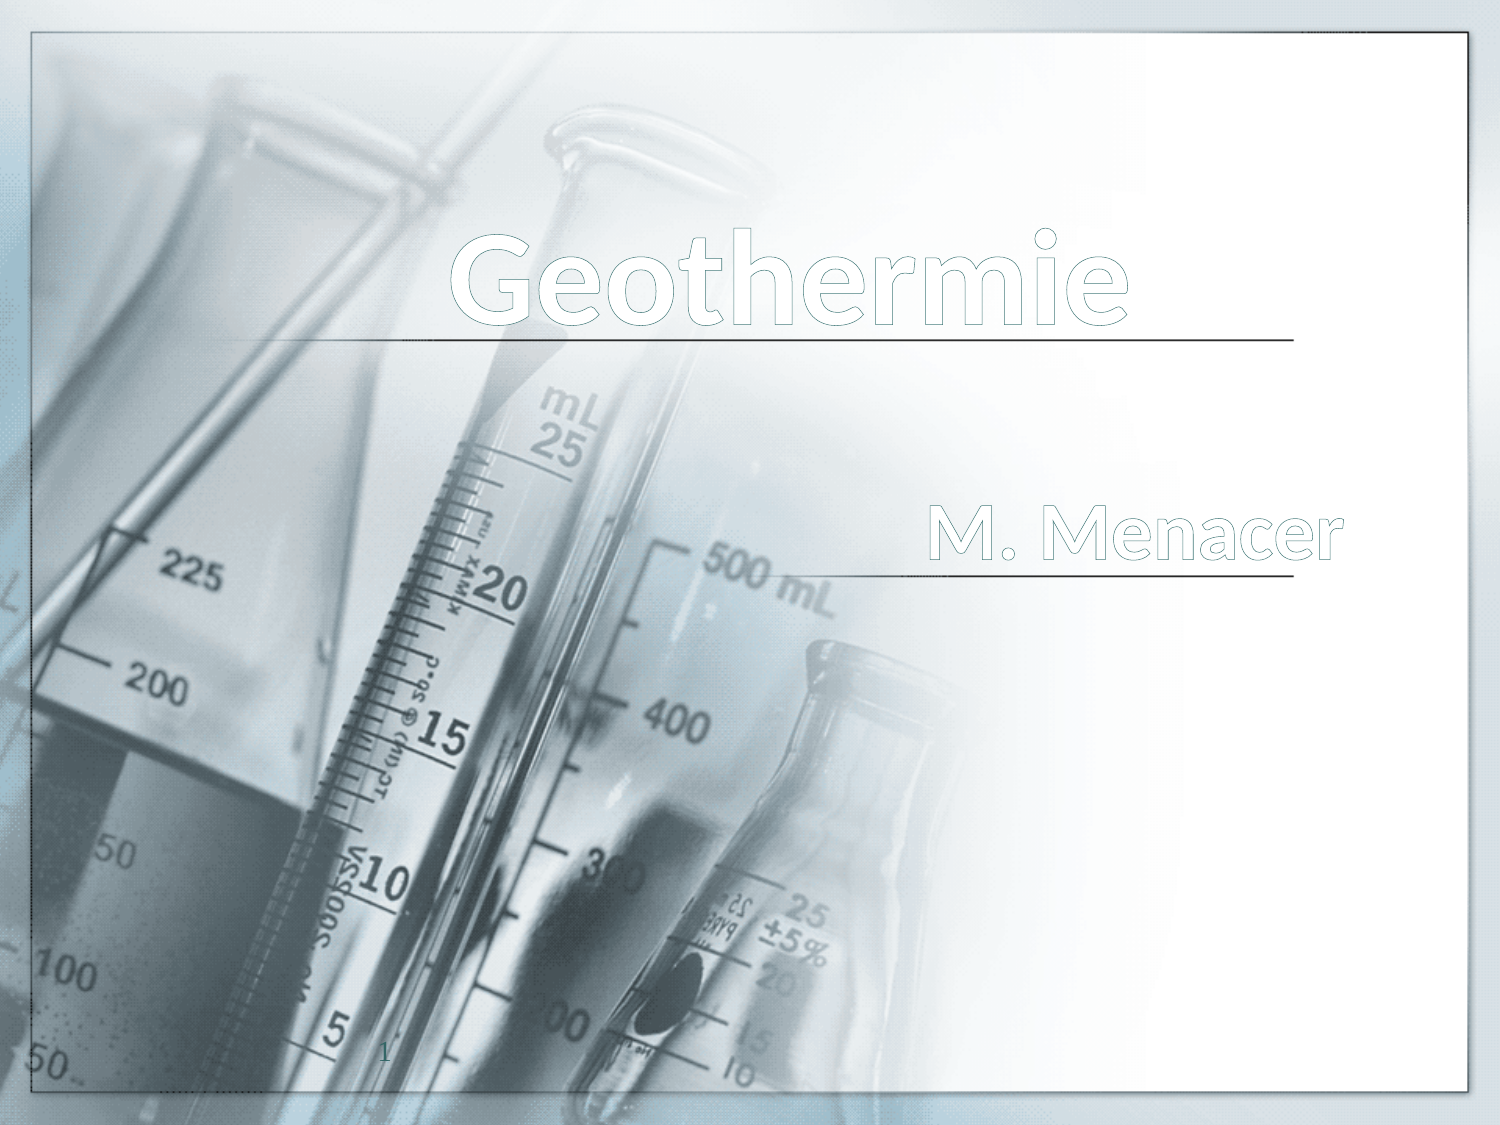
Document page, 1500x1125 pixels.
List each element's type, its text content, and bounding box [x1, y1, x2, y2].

slide_number 1 [362, 1024, 563, 1101]
title Geothermie [152, 163, 1428, 376]
text_box M. Menacer [759, 468, 1360, 584]
picture [0, 0, 1500, 1125]
